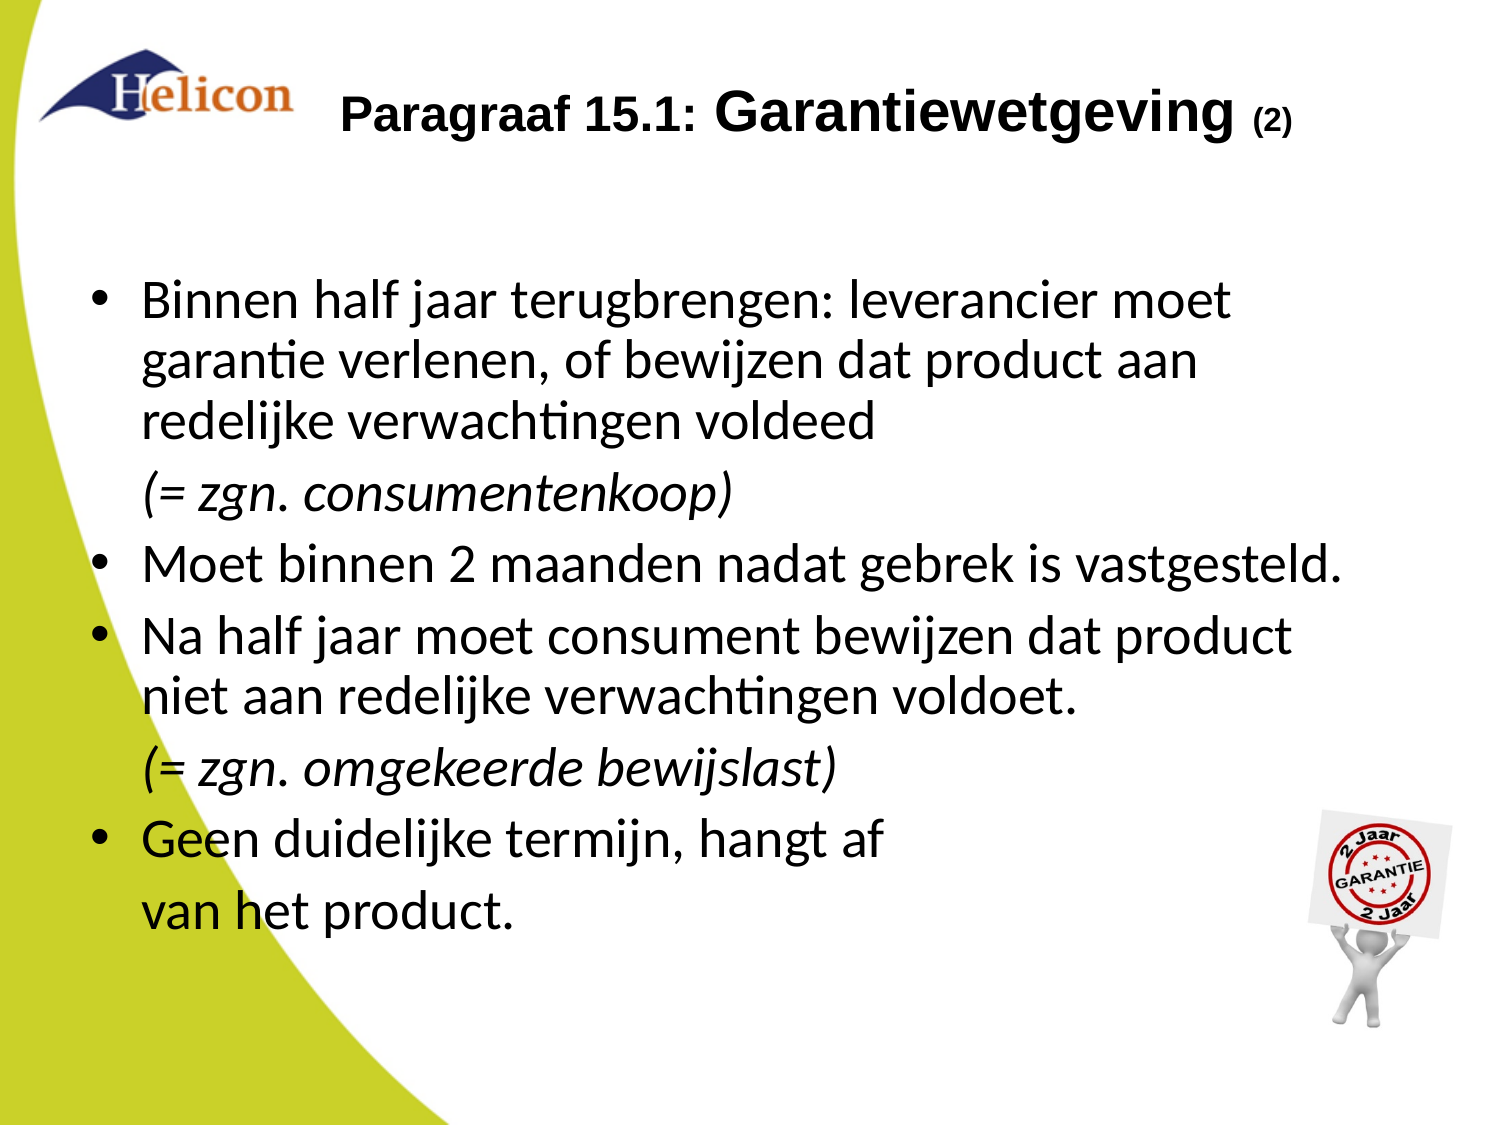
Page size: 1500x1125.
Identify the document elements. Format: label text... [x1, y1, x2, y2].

title Paragraaf 15.1: Garantiewetgeving (2) [324, 54, 1415, 161]
list Binnen half jaar terugbrengen: leverancier moet garantie verlenen, of bewijzen dat product aan redelijke verwachtingen voldeed (= zgn. consumentenkoop) Moet binnen 2 maanden nadat gebrek is vastgesteld. Na half jaar moet consument bewijzen dat product niet aan redelijke verwachtingen voldoet. (= zgn. omgekeerde bewijslast) Geen duidelijke termijn, hangt af van het product. [75, 262, 1365, 1005]
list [1299, 763, 1461, 1032]
picture [0, 0, 1500, 1125]
